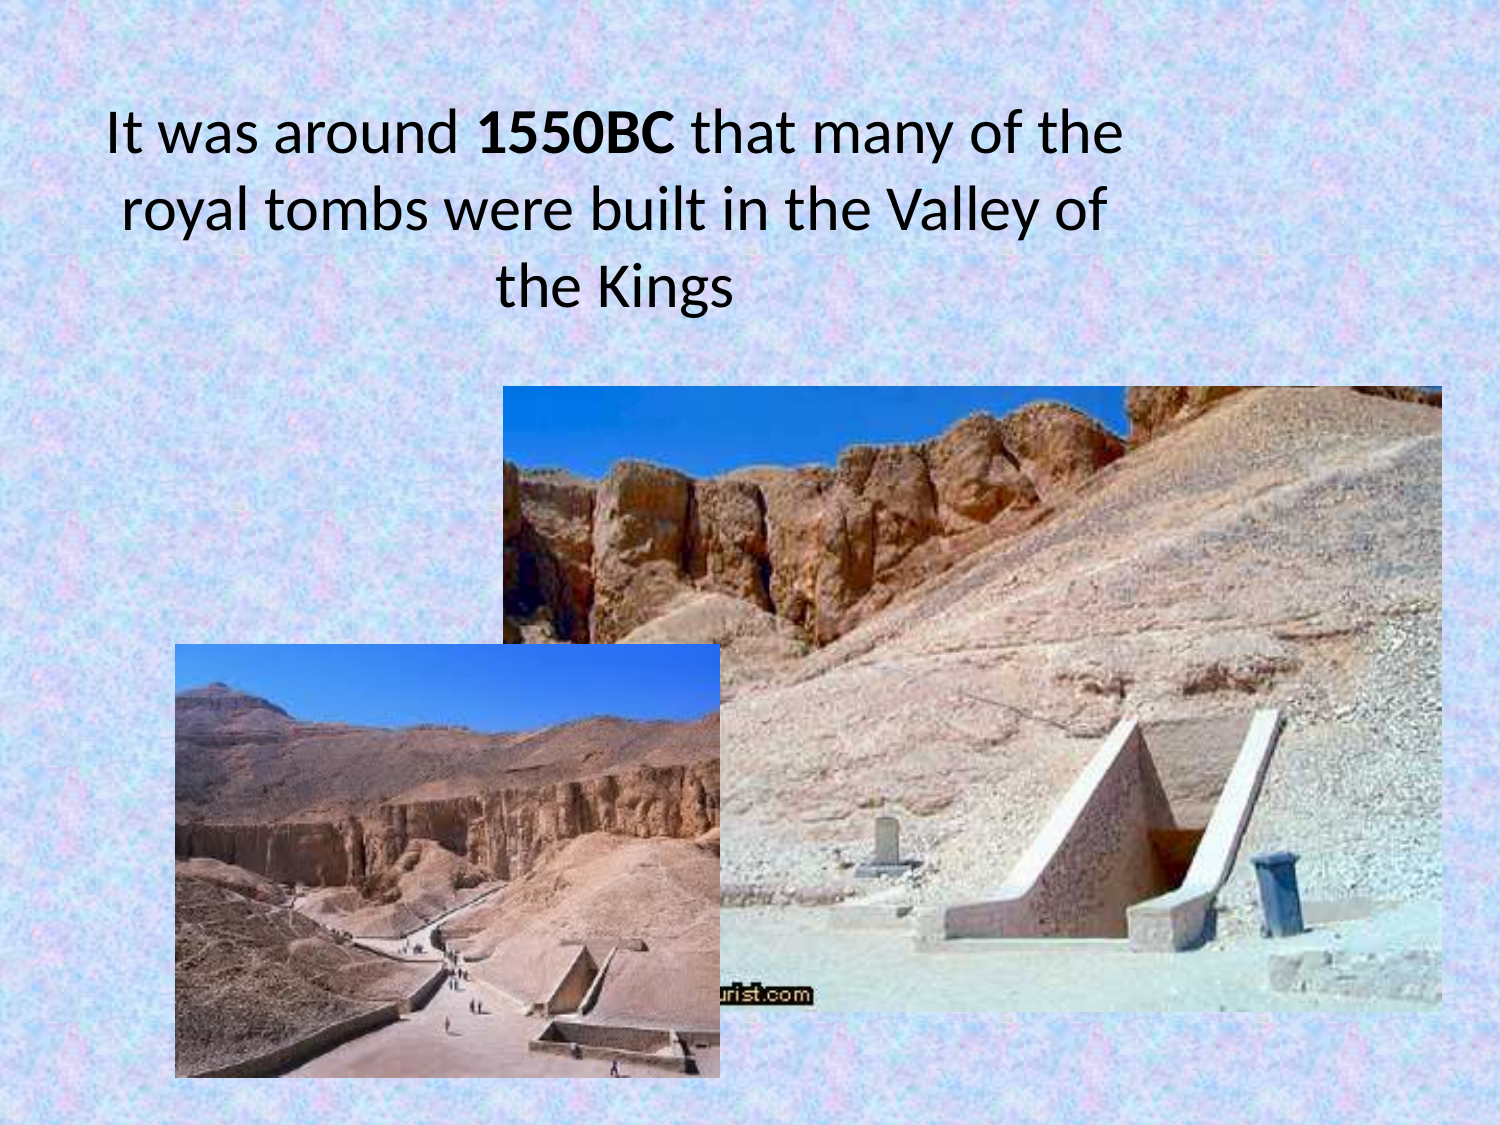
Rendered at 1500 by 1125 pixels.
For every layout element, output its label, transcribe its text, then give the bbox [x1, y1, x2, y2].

picture [0, 0, 1500, 1125]
title It was around 1550BC that many of the royal tombs were built in the Valley of the Kings [70, 82, 1161, 329]
